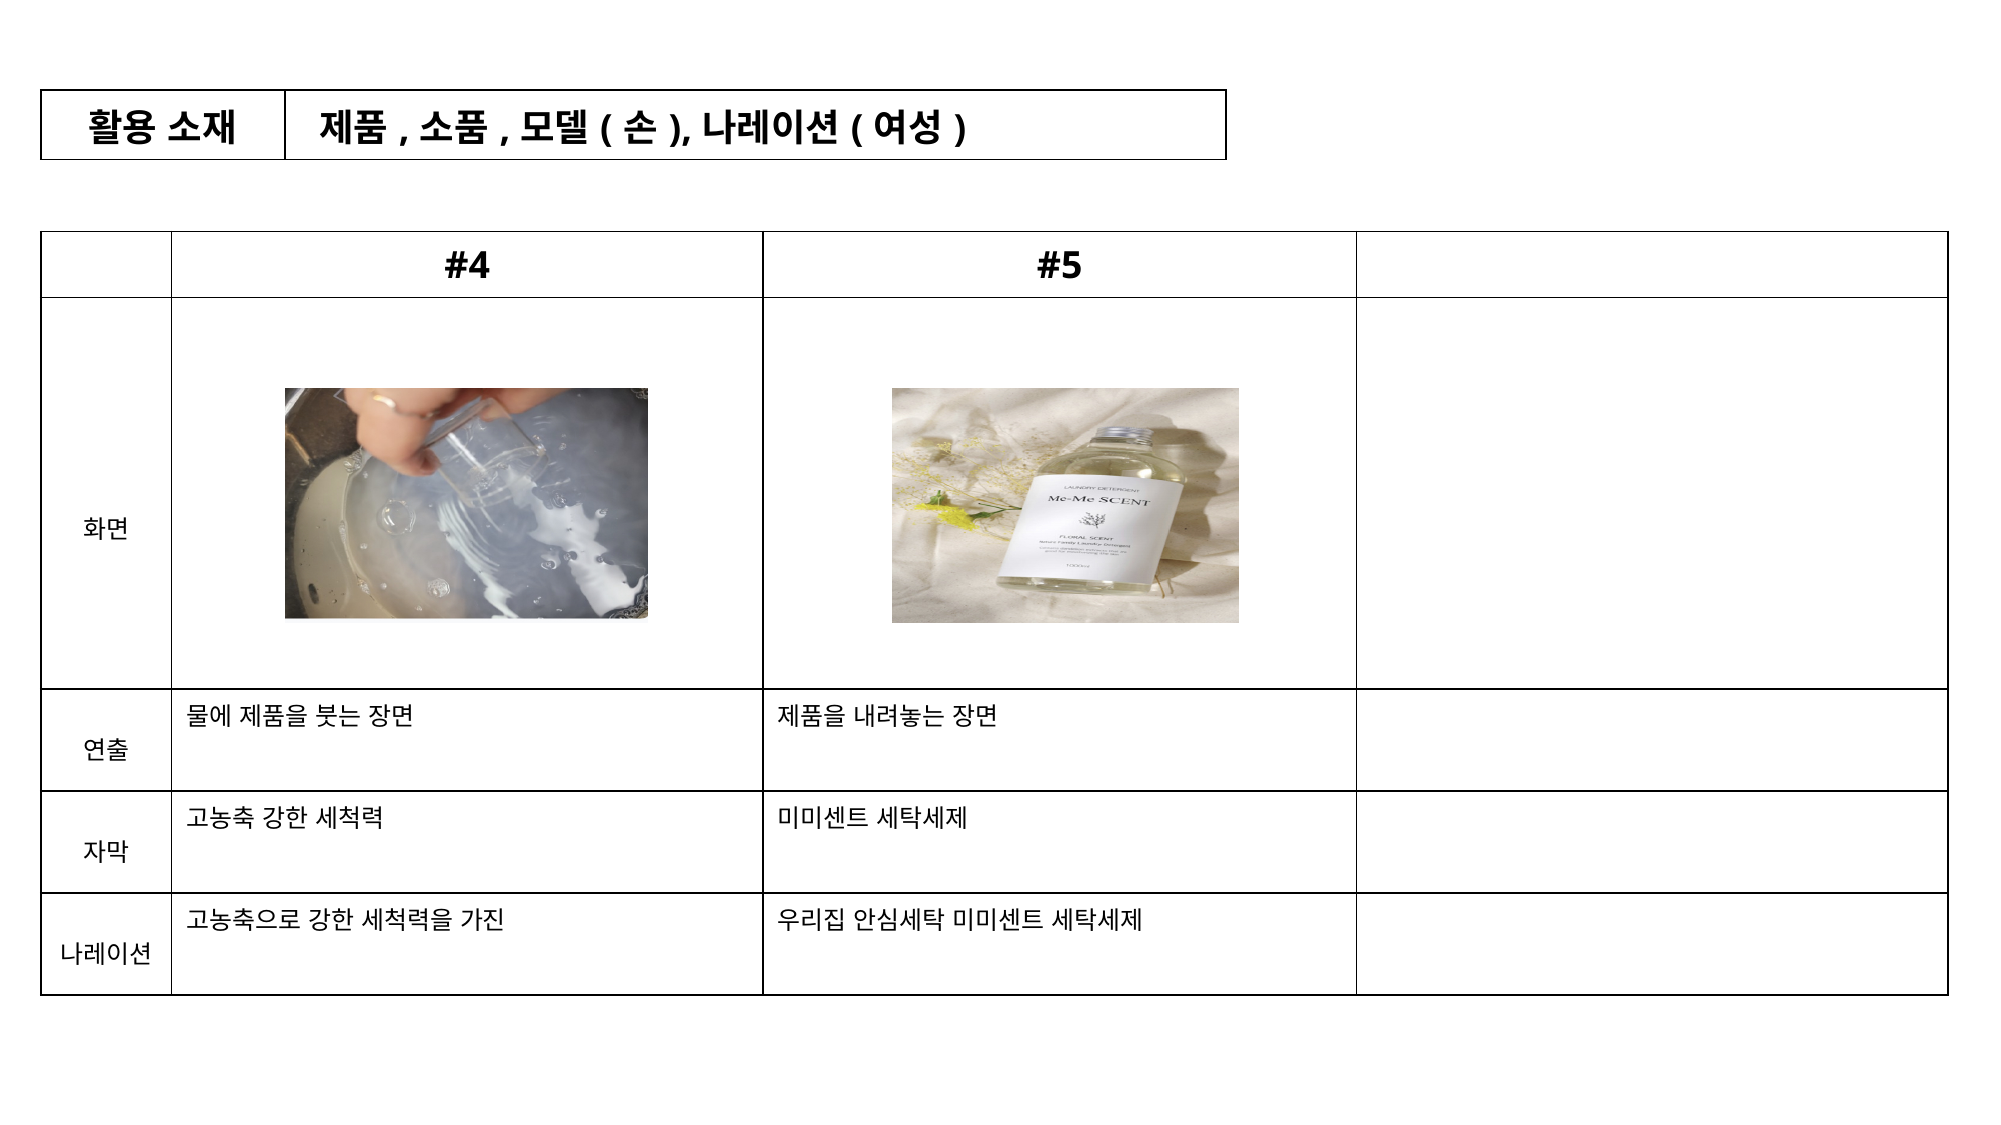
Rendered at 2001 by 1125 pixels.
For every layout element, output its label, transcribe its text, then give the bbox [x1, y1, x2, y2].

picture [285, 388, 648, 623]
table_cell 고농축 강한 세척력 [172, 792, 762, 892]
table_cell 미미센트 세탁세제 [764, 792, 1356, 892]
table_header 활용 소재 [42, 91, 284, 159]
table_cell [764, 298, 1356, 688]
table_header [42, 232, 171, 297]
table_cell 연출 [42, 690, 171, 790]
table_cell 자막 [42, 792, 171, 892]
table_header #5 [764, 232, 1356, 297]
table_cell [1357, 894, 1947, 994]
table_cell 물에 제품을 붓는 장면 [172, 690, 762, 790]
table_cell [1357, 298, 1947, 688]
table_cell [1357, 792, 1947, 892]
table_cell 제품을 내려놓는 장면 [764, 690, 1356, 790]
table_cell 우리집 안심세탁 미미센트 세탁세제 [764, 894, 1356, 994]
picture [892, 388, 1239, 623]
table_header #4 [172, 232, 762, 297]
table_cell 화면 [42, 298, 171, 688]
table_header [1357, 232, 1947, 297]
table_cell [172, 298, 762, 688]
table_cell 나레이션 [42, 894, 171, 994]
table_cell 고농축으로 강한 세척력을 가진 [172, 894, 762, 994]
table_header 제품,소품,모델(손),나레이션(여성) [286, 91, 1225, 159]
table_cell [1357, 690, 1947, 790]
